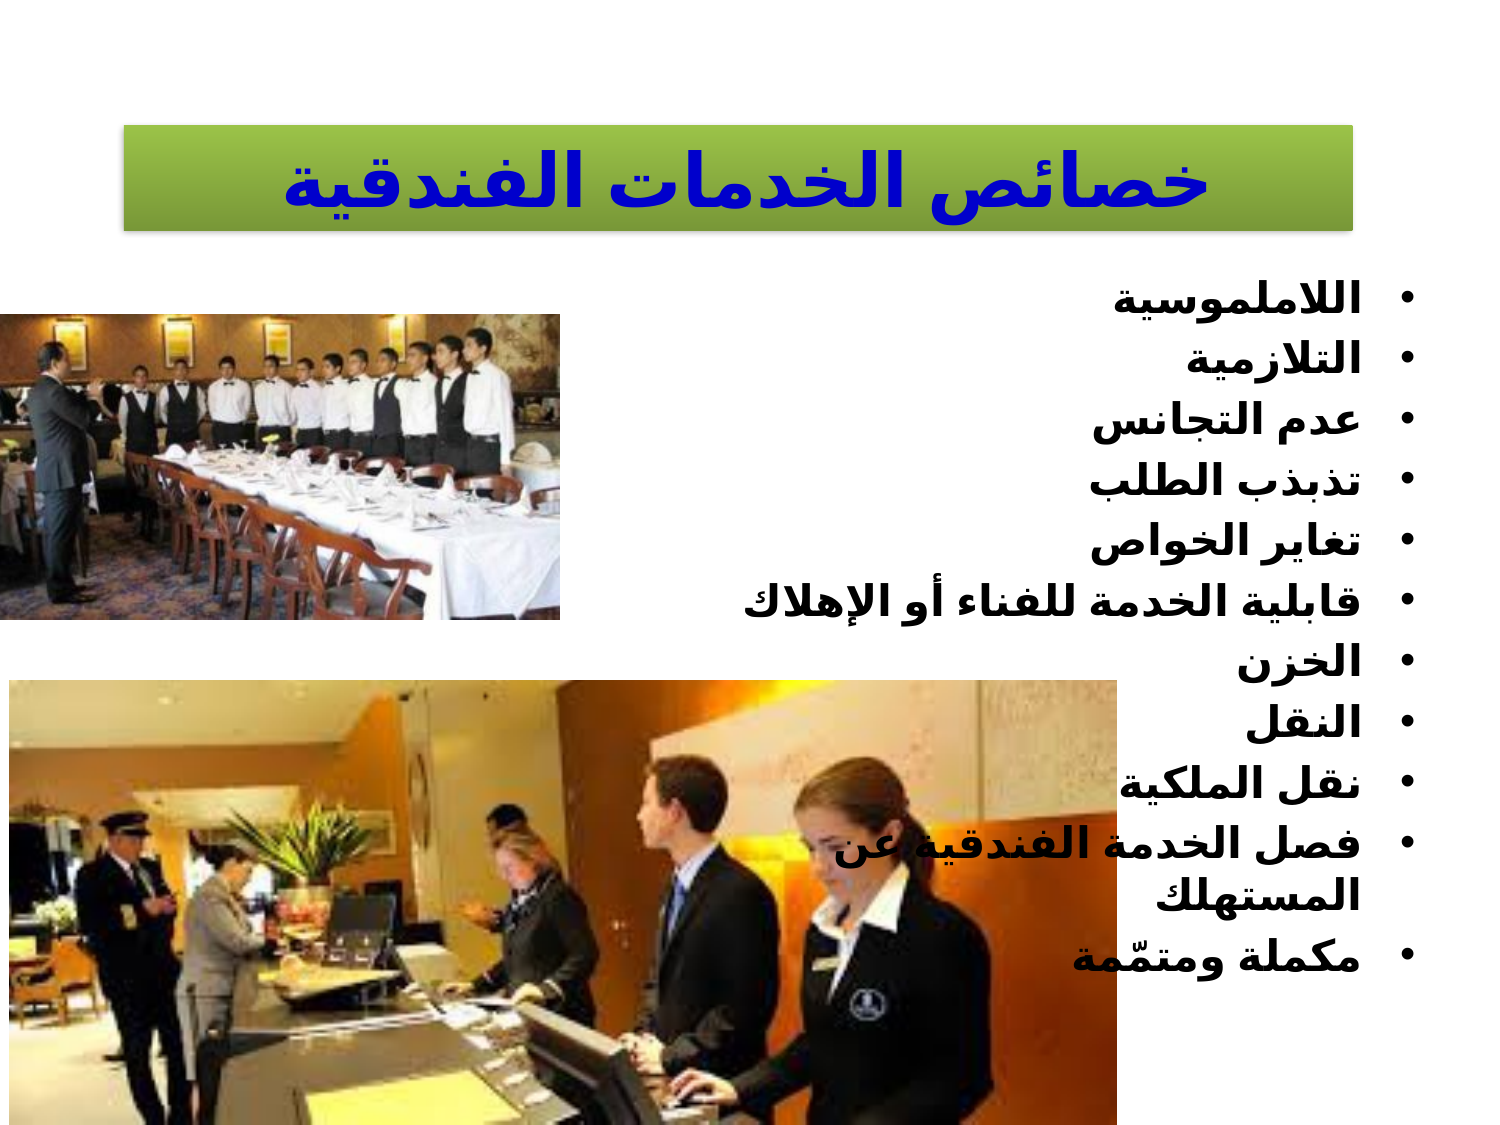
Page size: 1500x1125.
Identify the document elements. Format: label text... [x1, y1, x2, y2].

picture [8, 680, 1117, 1125]
picture [0, 314, 560, 620]
text_box خصائص الخدمات الفندقية [123, 125, 1353, 231]
list اللاملموسية التلازمية عدم التجانس تذبذب الطلب تغاير الخواص قابلية الخدمة للفناء أو الإهلاك الخزن النقل نقل الملكية فصل الخدمة الفندقية عن المستهلك مكملة ومتمّمة [702, 262, 1425, 1005]
